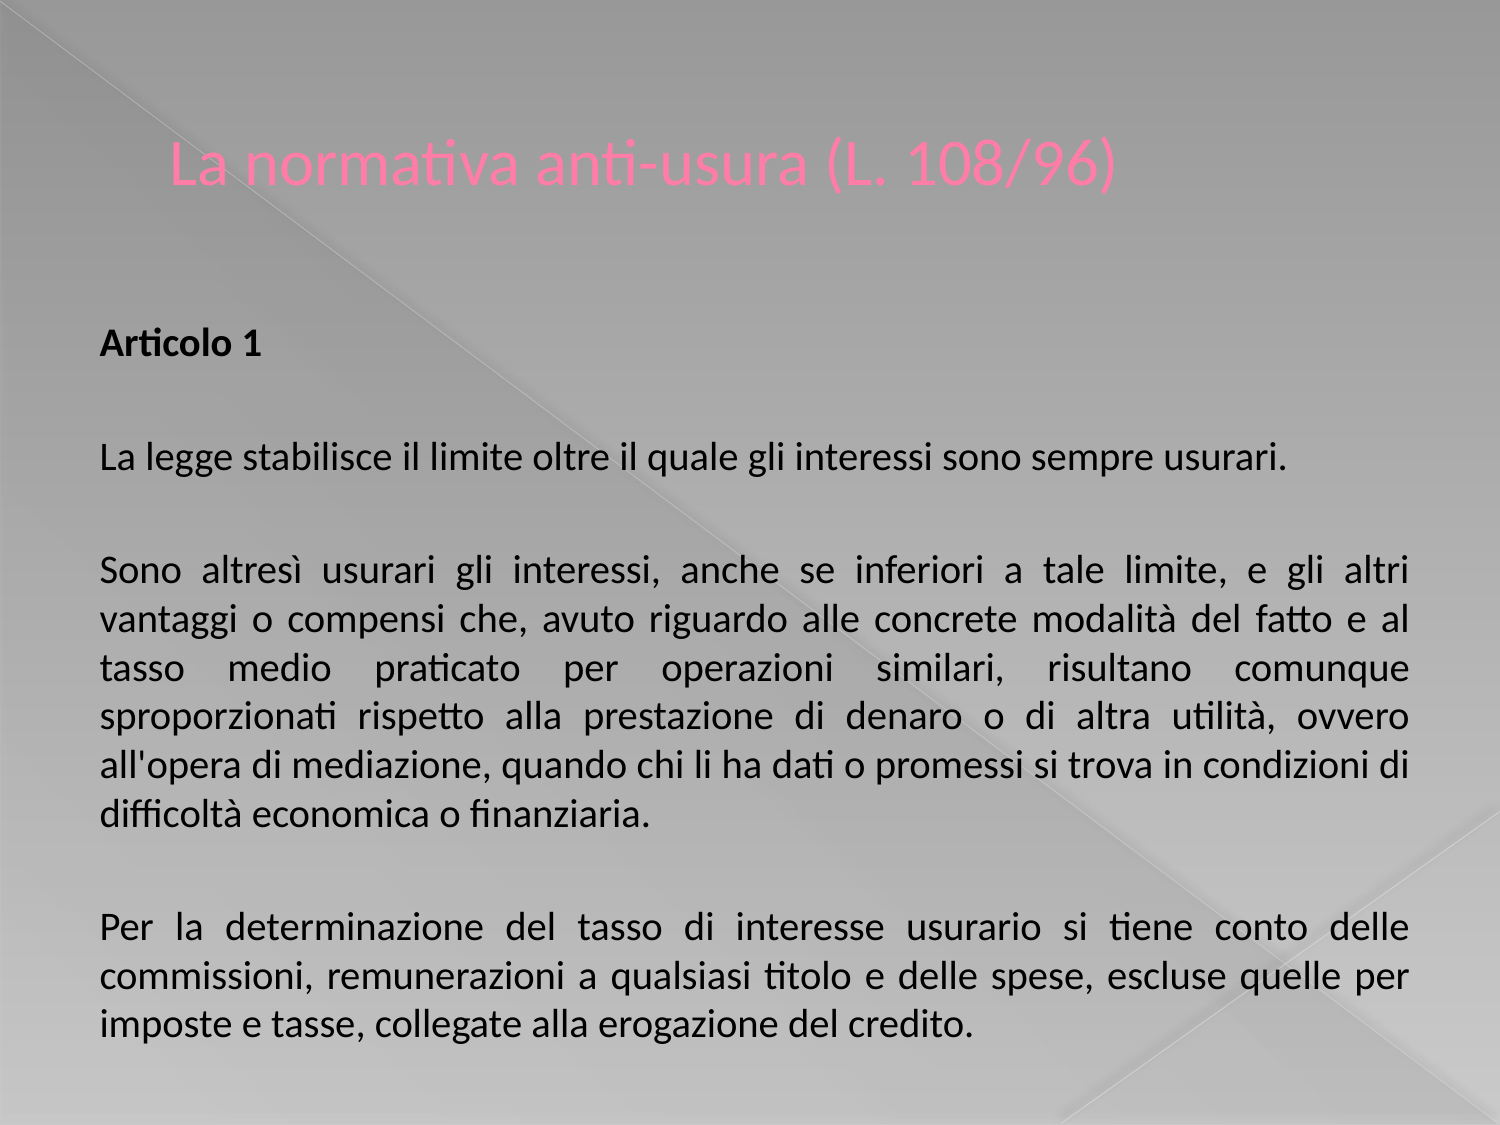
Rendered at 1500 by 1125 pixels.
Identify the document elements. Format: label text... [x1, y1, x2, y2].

list Articolo 1 La legge stabilisce il limite oltre il quale gli interessi sono sempre usurari. Sono altresì usurari gli interessi, anche se inferiori a tale limite, e gli altri vantaggi o compensi che, avuto riguardo alle concrete modalità del fatto e al tasso medio praticato per operazioni similari, risultano comunque sproporzionati rispetto alla prestazione di denaro o di altra utilità, ovvero all'opera di mediazione, quando chi li ha dati o promessi si trova in condizioni di difficoltà economica o finanziaria. Per la determinazione del tasso di interesse usurario si tiene conto delle commissioni, remunerazioni a qualsiasi titolo e delle spese, escluse quelle per imposte e tasse, collegate alla erogazione del credito. [75, 308, 1425, 1059]
title La normativa anti-usura (L. 108/96) [75, 43, 1425, 274]
